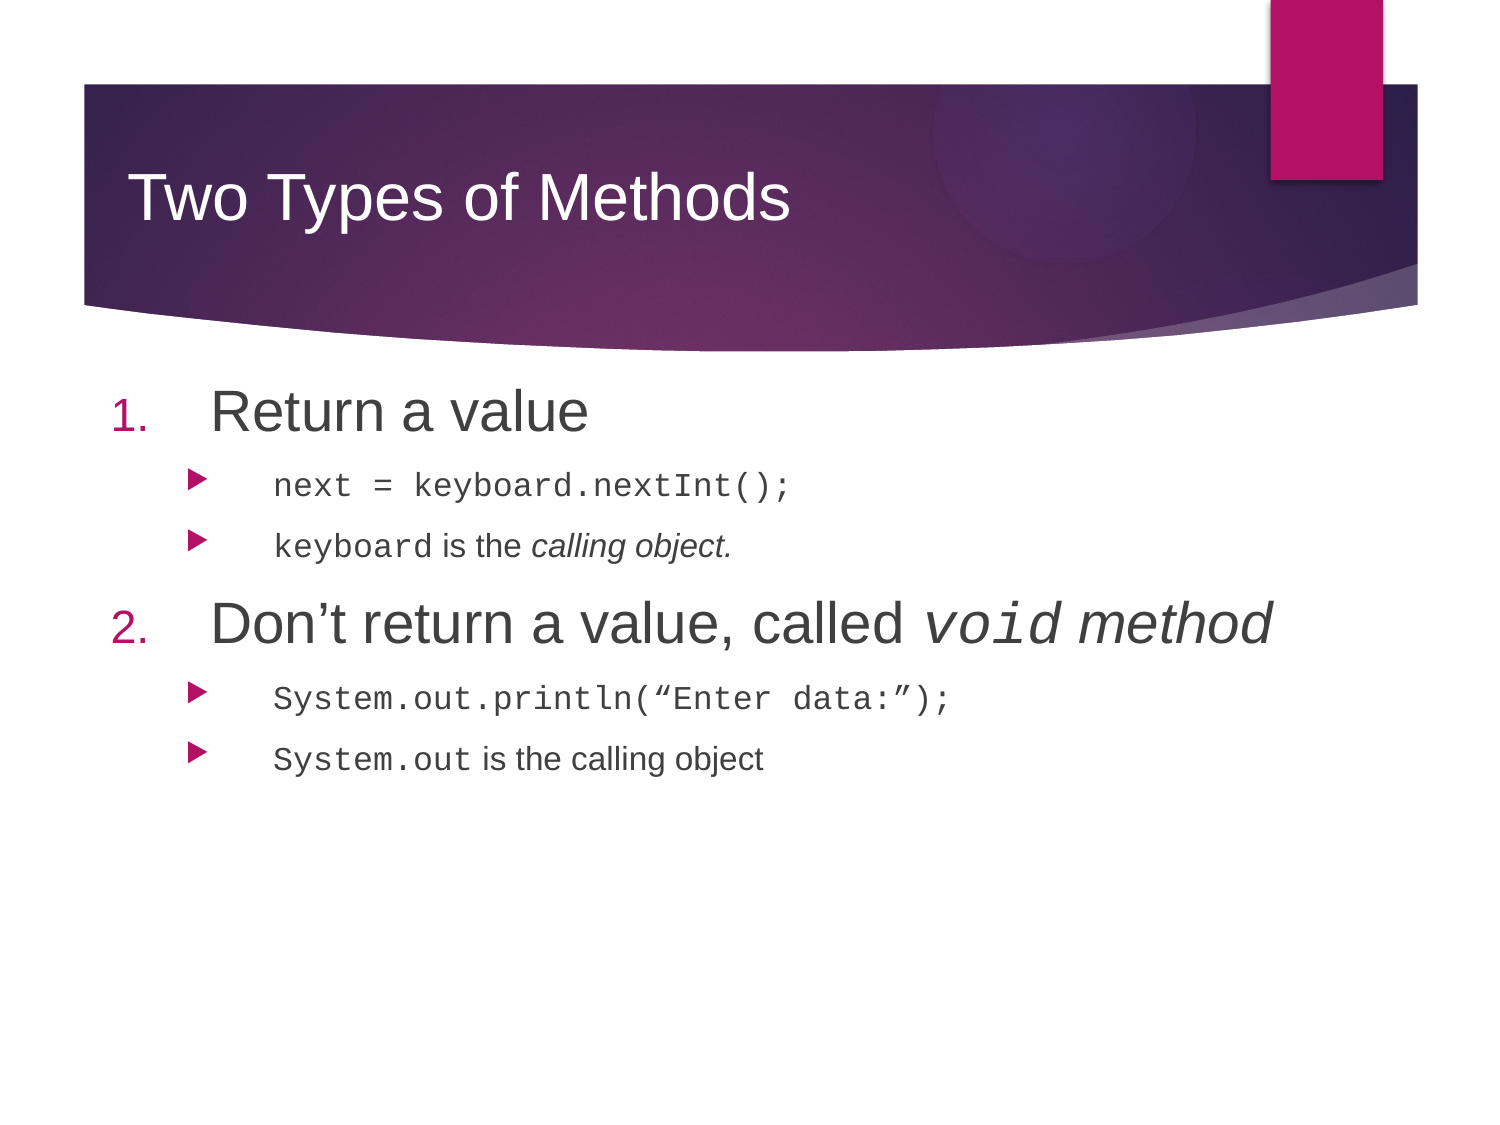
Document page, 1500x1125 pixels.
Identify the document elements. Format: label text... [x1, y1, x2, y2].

list Return a value next = keyboard.nextInt(); keyboard is the calling object. Don’t return a value, called void method System.out.println(“Enter data:”); System.out is the calling object [95, 365, 1371, 1018]
title Two Types of Methods [112, 92, 1388, 296]
